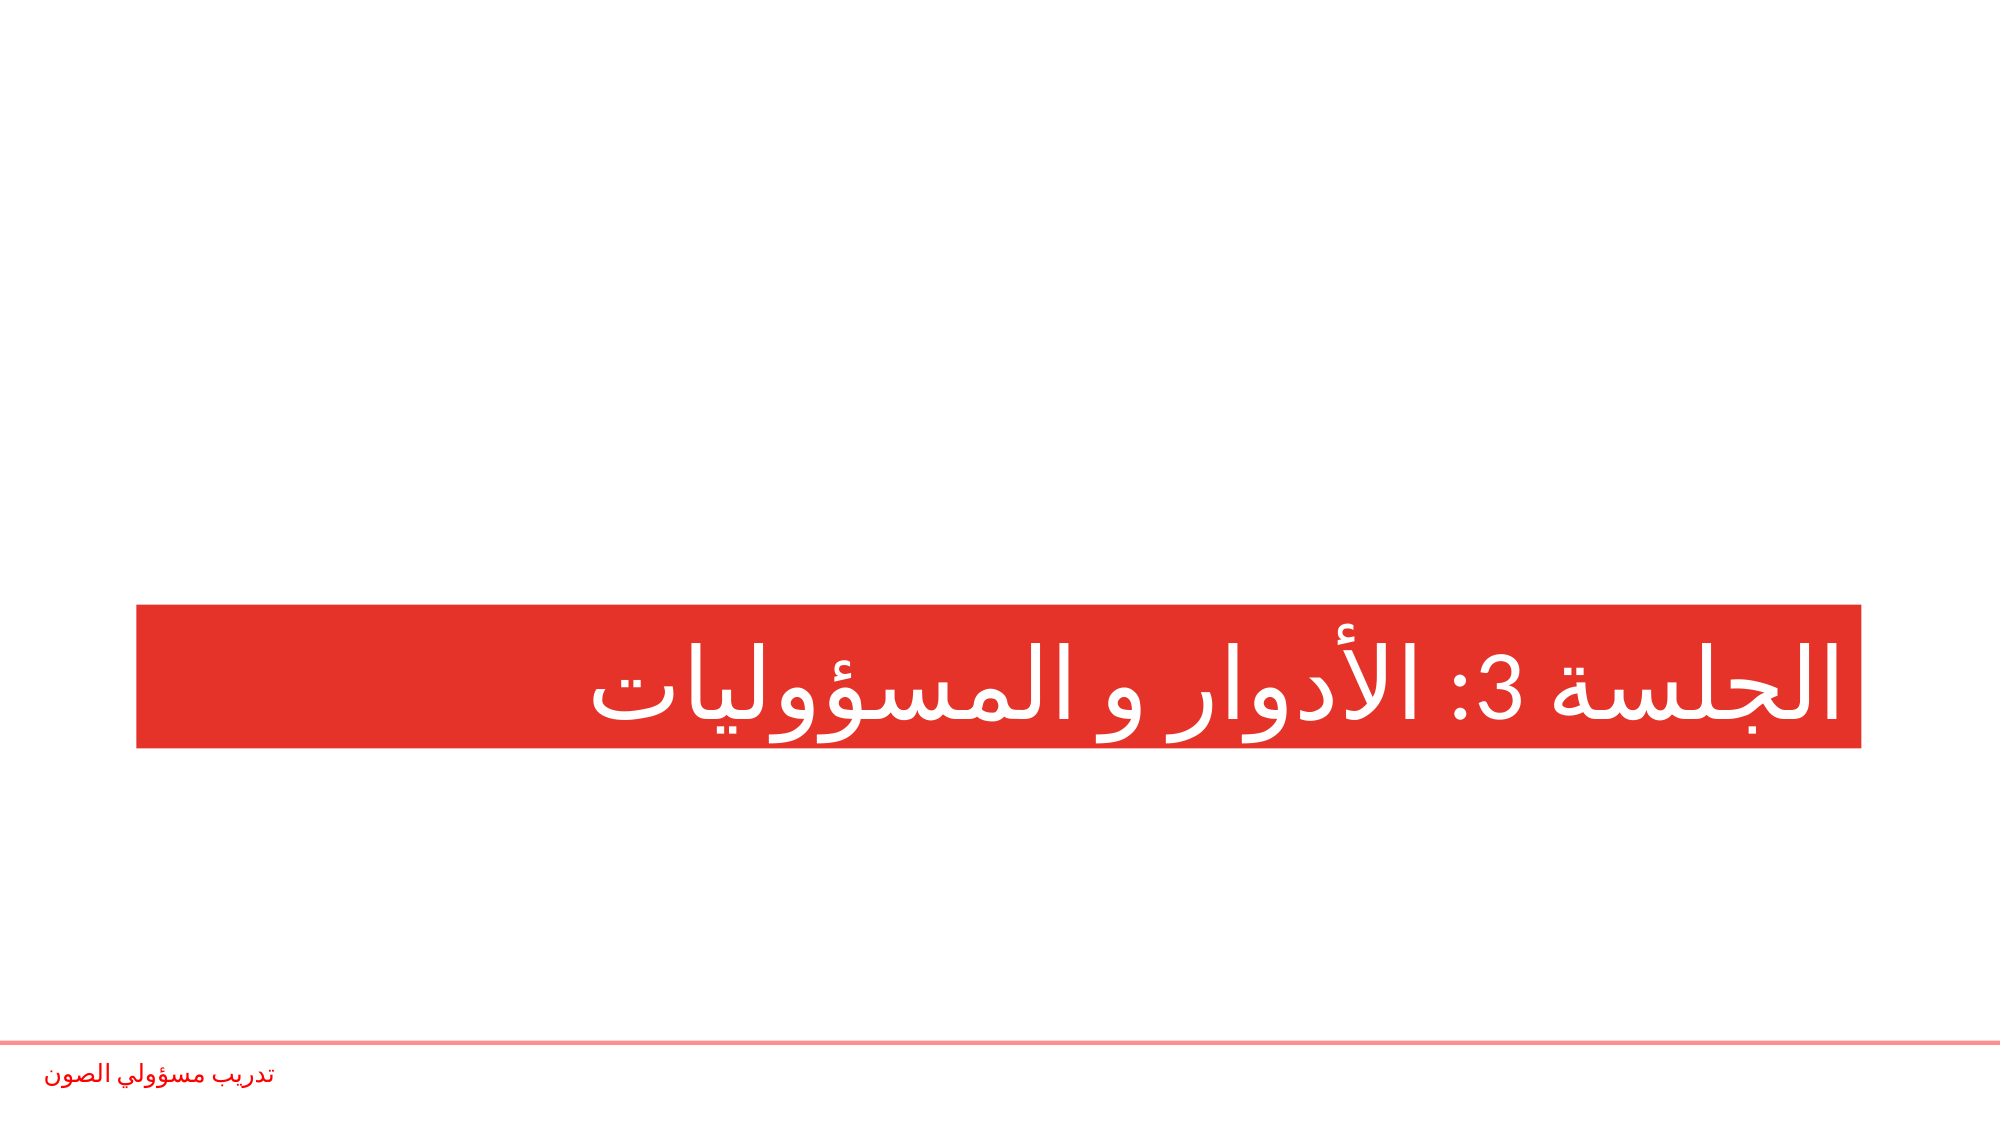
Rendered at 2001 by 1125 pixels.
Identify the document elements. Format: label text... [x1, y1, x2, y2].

title الجلسة 3: الأدوار و المسؤوليات [136, 604, 1862, 749]
text_box تدريب مسؤولي الصون [0, 1052, 494, 1103]
